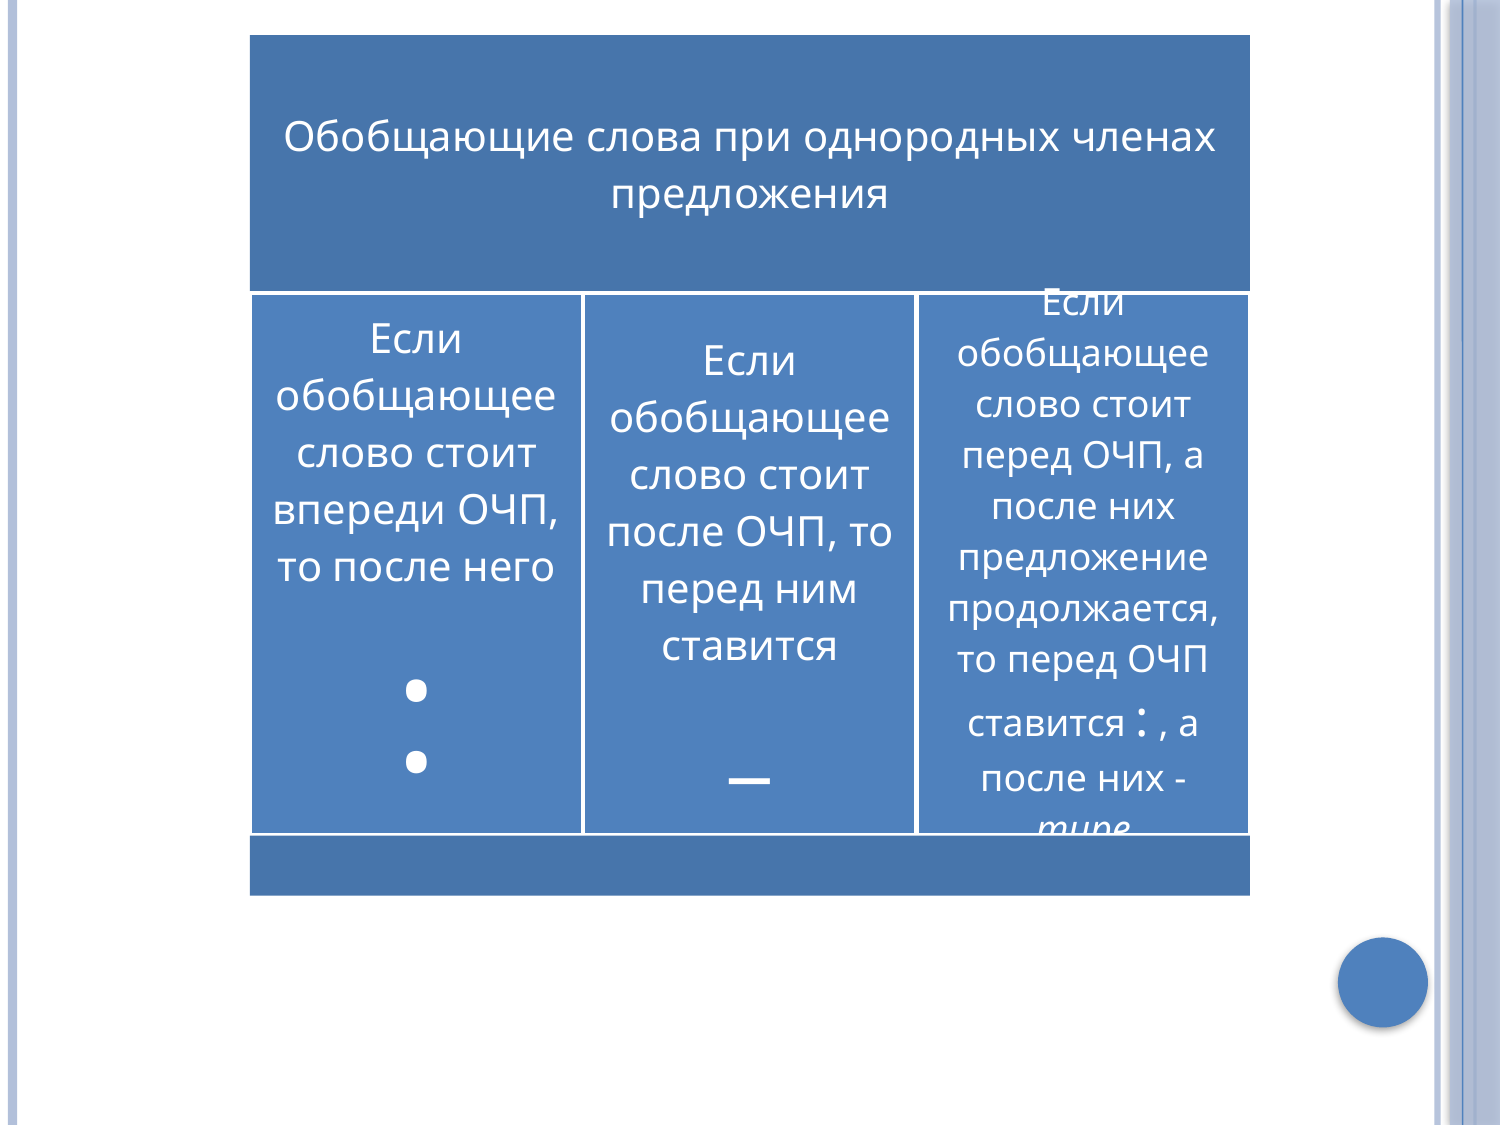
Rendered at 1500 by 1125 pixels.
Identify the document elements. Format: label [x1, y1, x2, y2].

text_box [249, 34, 1251, 897]
